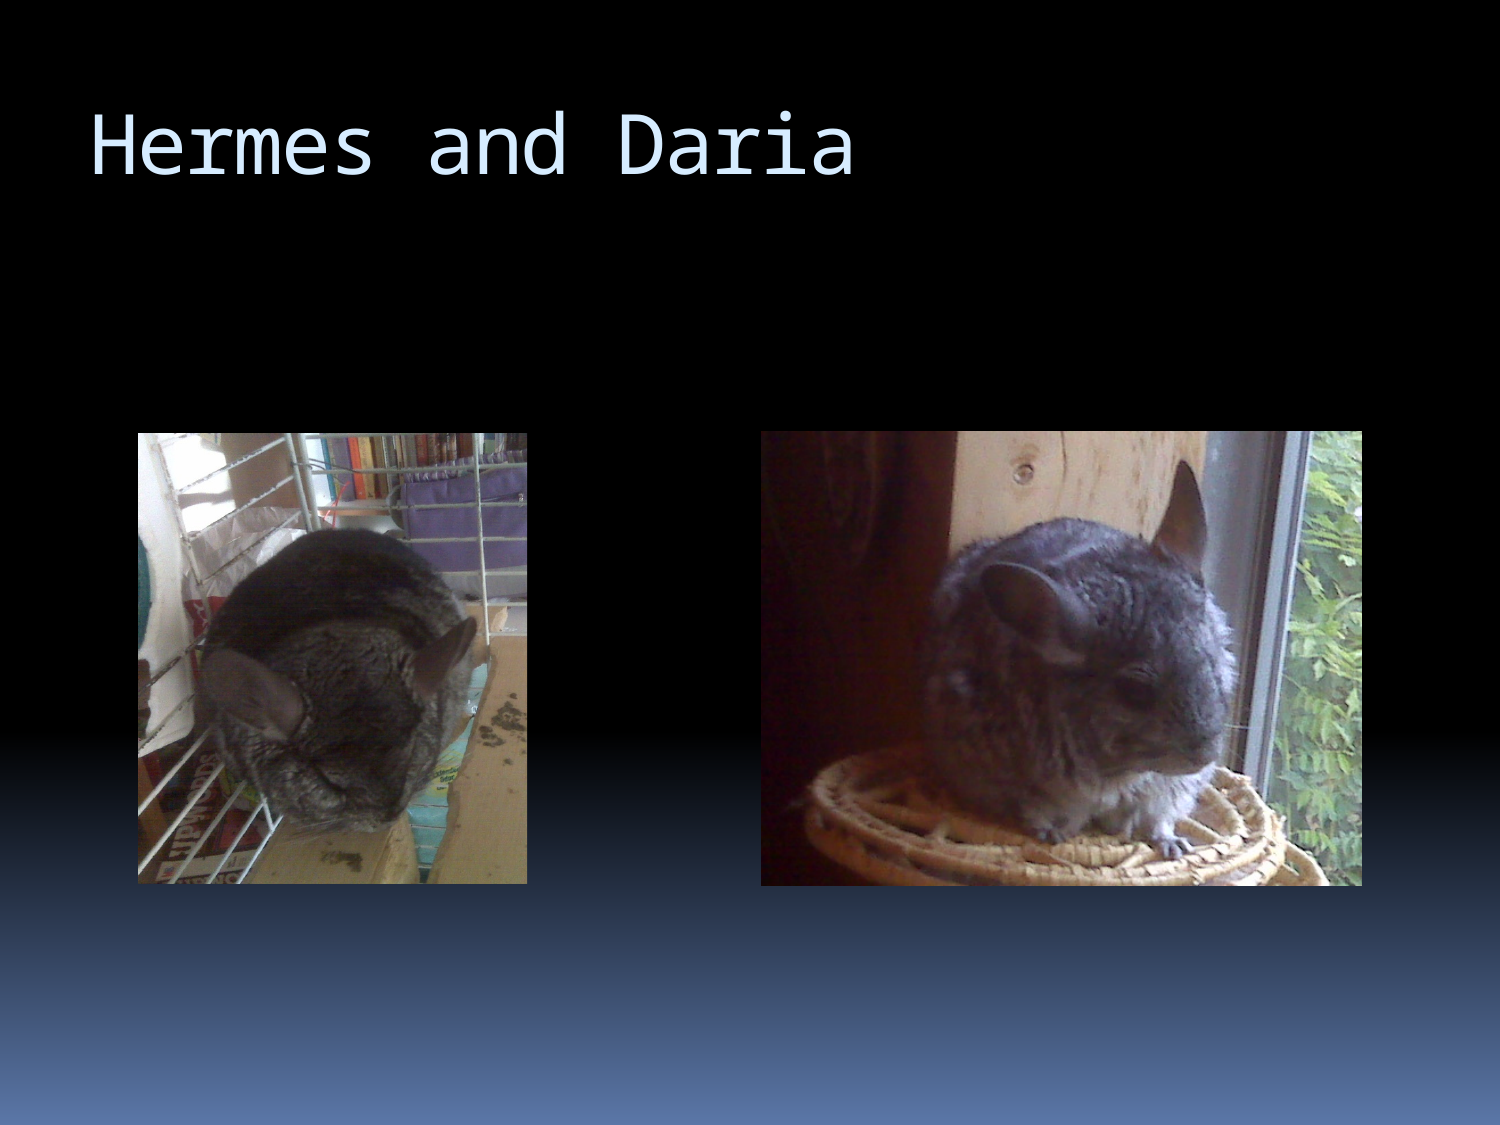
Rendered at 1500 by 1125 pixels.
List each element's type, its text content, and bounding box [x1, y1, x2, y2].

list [137, 432, 528, 884]
title Hermes and Daria [75, 83, 1425, 234]
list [761, 430, 1363, 887]
